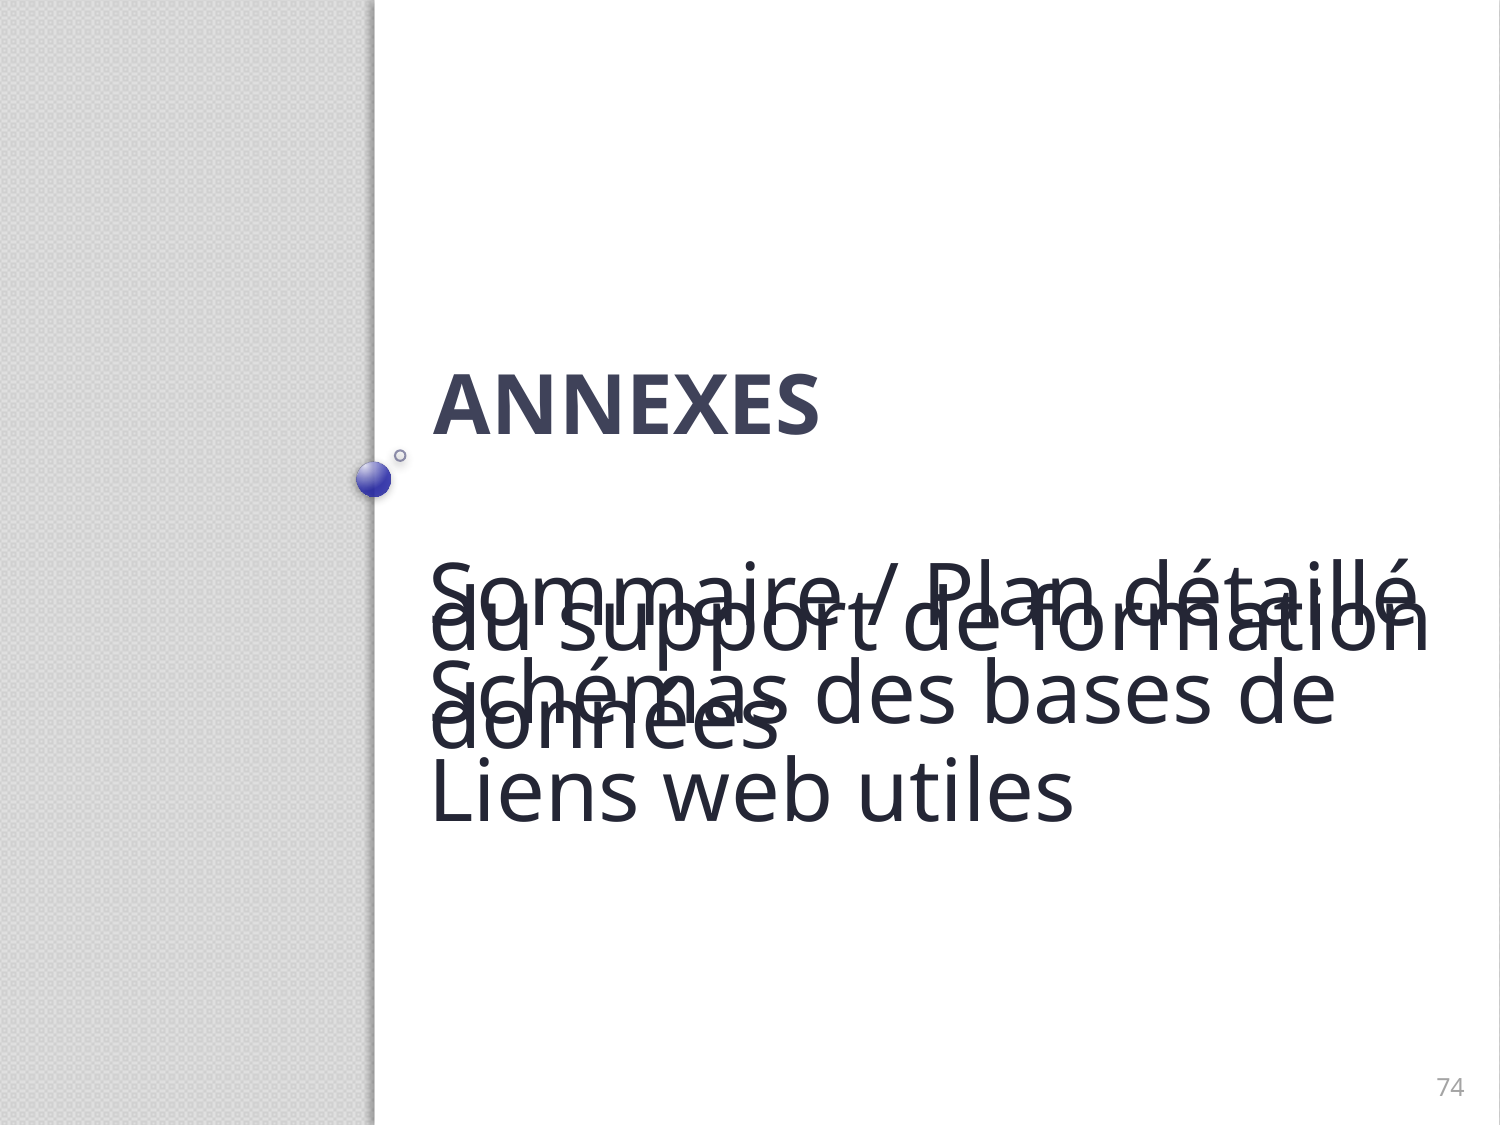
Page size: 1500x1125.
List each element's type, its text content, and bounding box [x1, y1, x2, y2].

list Sommaire / Plan détaillé du support de formation Schémas des bases de données Liens web utiles [407, 515, 1458, 858]
title Annexes [419, 349, 1470, 631]
slide_number 74 [1413, 1034, 1488, 1113]
